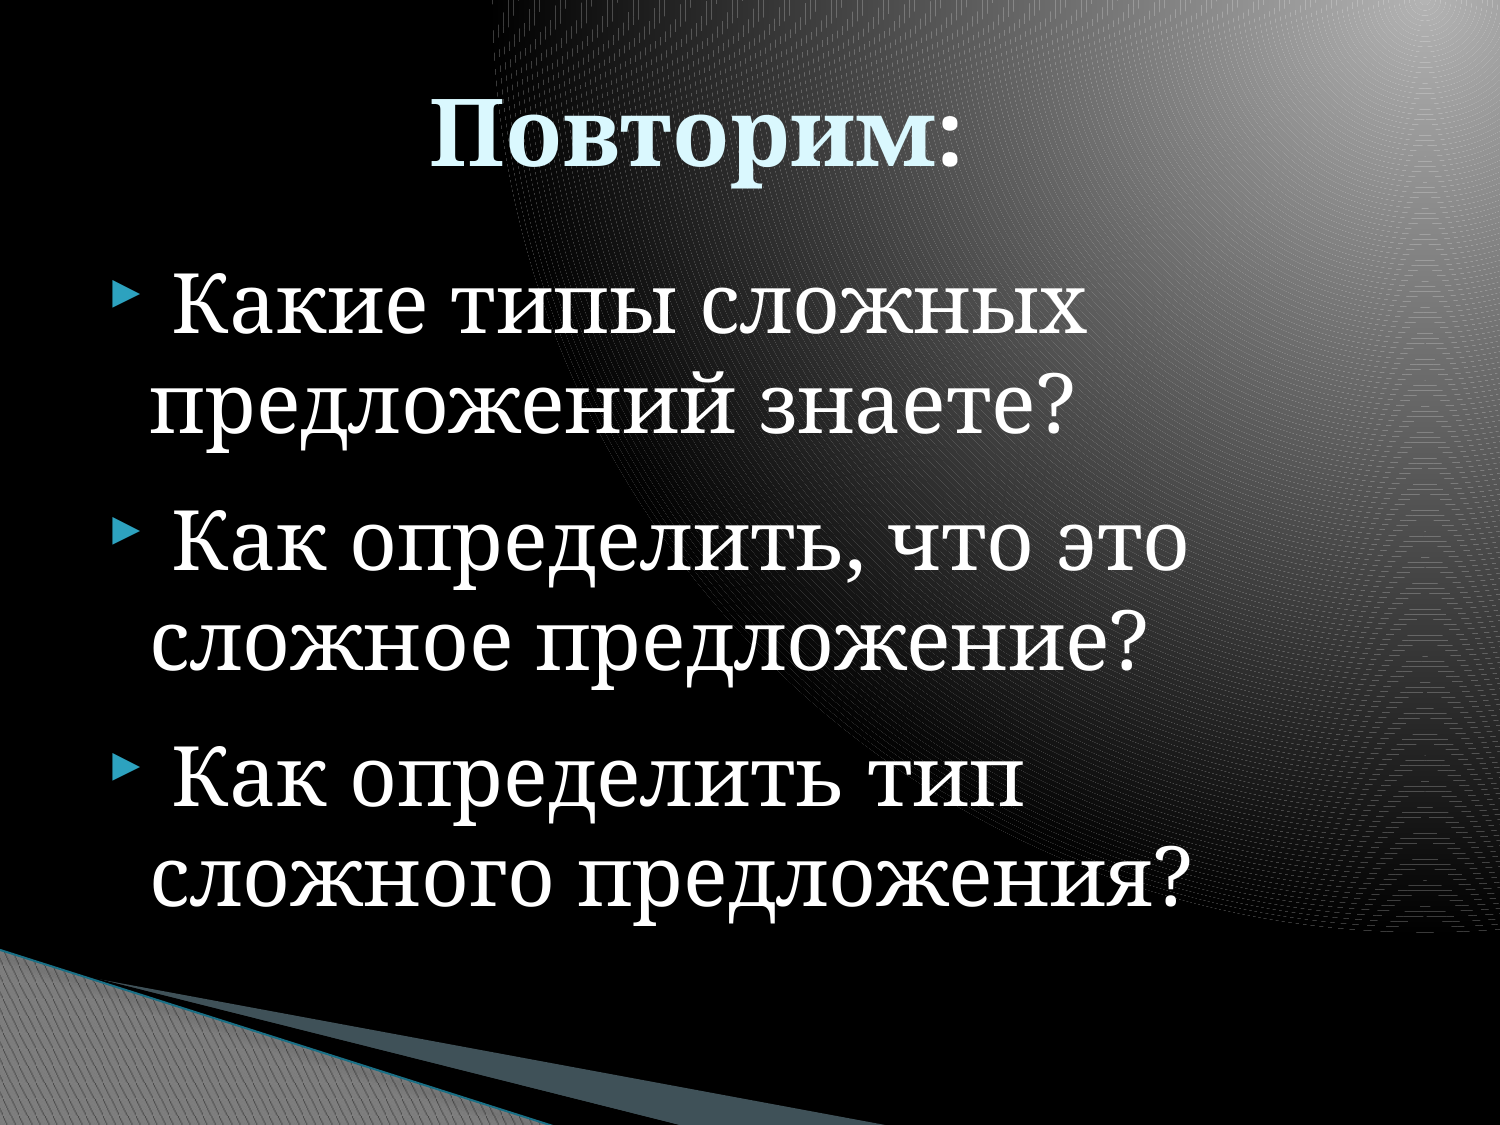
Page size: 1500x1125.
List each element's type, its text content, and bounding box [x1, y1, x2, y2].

list Какие типы сложных предложений знаете? Как определить, что это сложное предложение? Как определить тип сложного предложения? [75, 243, 1425, 986]
title Повторим: [246, 35, 1149, 223]
picture [0, 952, 543, 1125]
